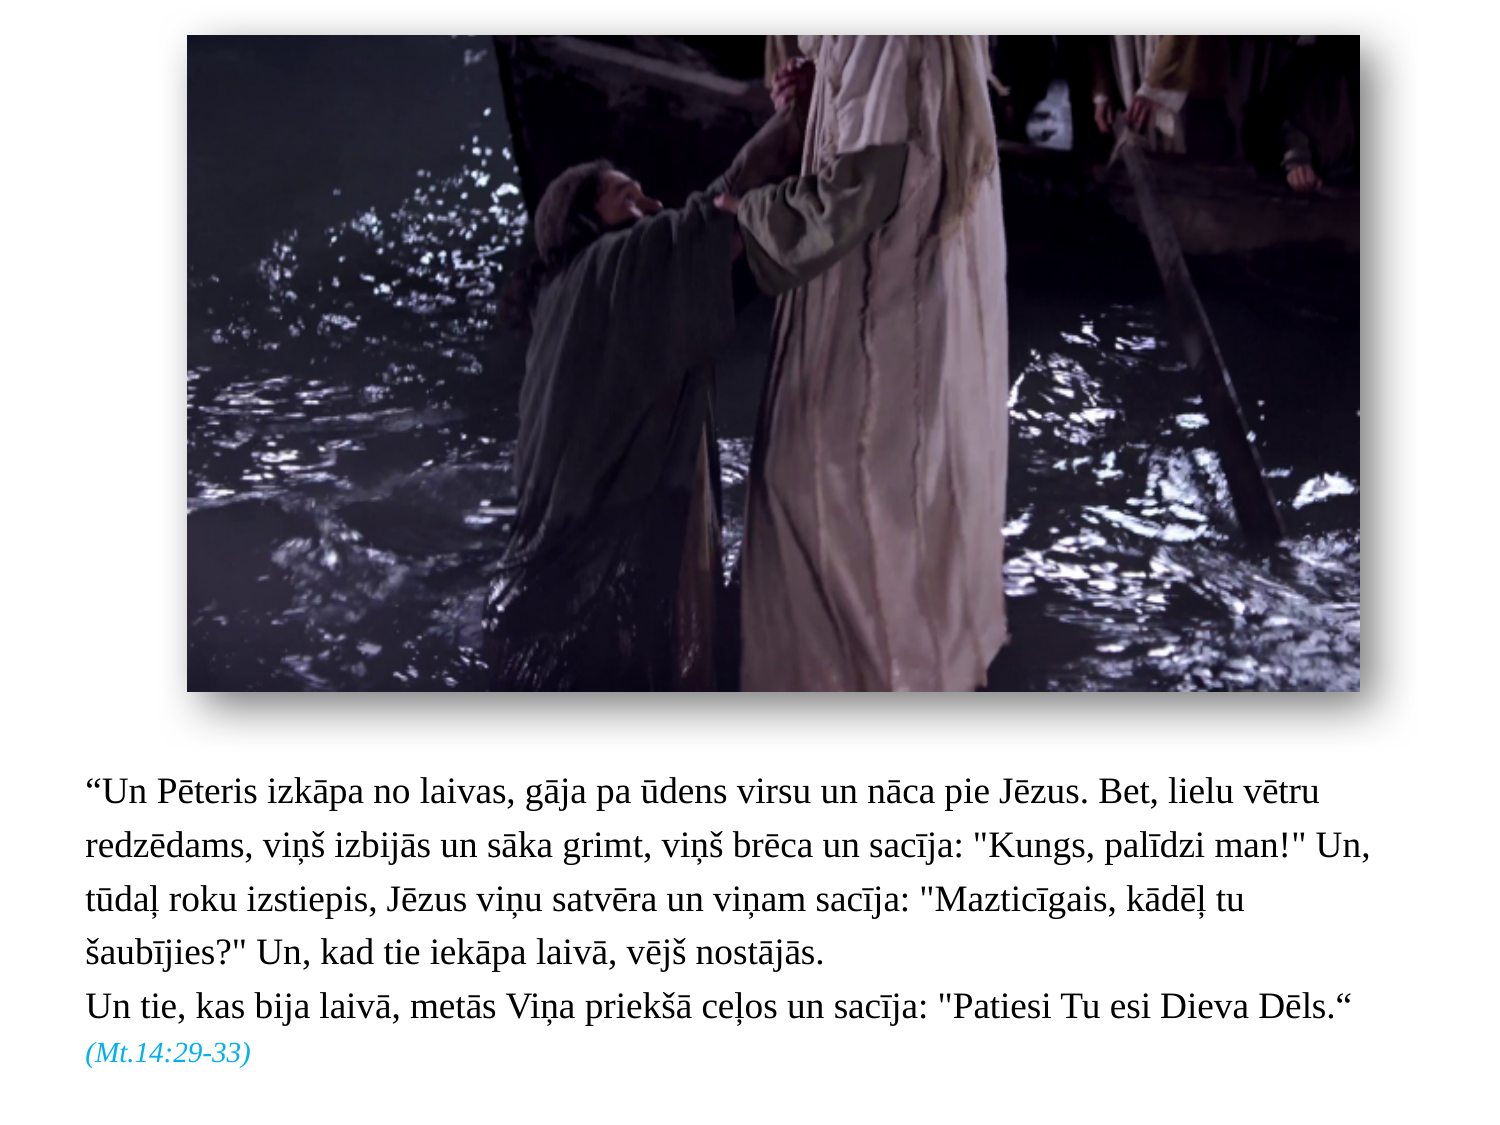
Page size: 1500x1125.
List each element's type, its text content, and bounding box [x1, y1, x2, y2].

list “Un Pēteris izkāpa no laivas, gāja pa ūdens virsu un nāca pie Jēzus. Bet, lielu vētru redzēdams, viņš izbijās un sāka grimt, viņš brēca un sacīja: "Kungs, palīdzi man!" Un, tūdaļ roku izstiepis, Jēzus viņu satvēra un viņam sacīja: "Mazticīgais, kādēļ tu šaubījies?" Un, kad tie iekāpa laivā, vējš nostājās. Un tie, kas bija laivā, metās Viņa priekšā ceļos un sacīja: "Patiesi Tu esi Dieva Dēls.“ (Mt.14:29-33) [70, 750, 1414, 1076]
picture [187, 34, 1360, 692]
